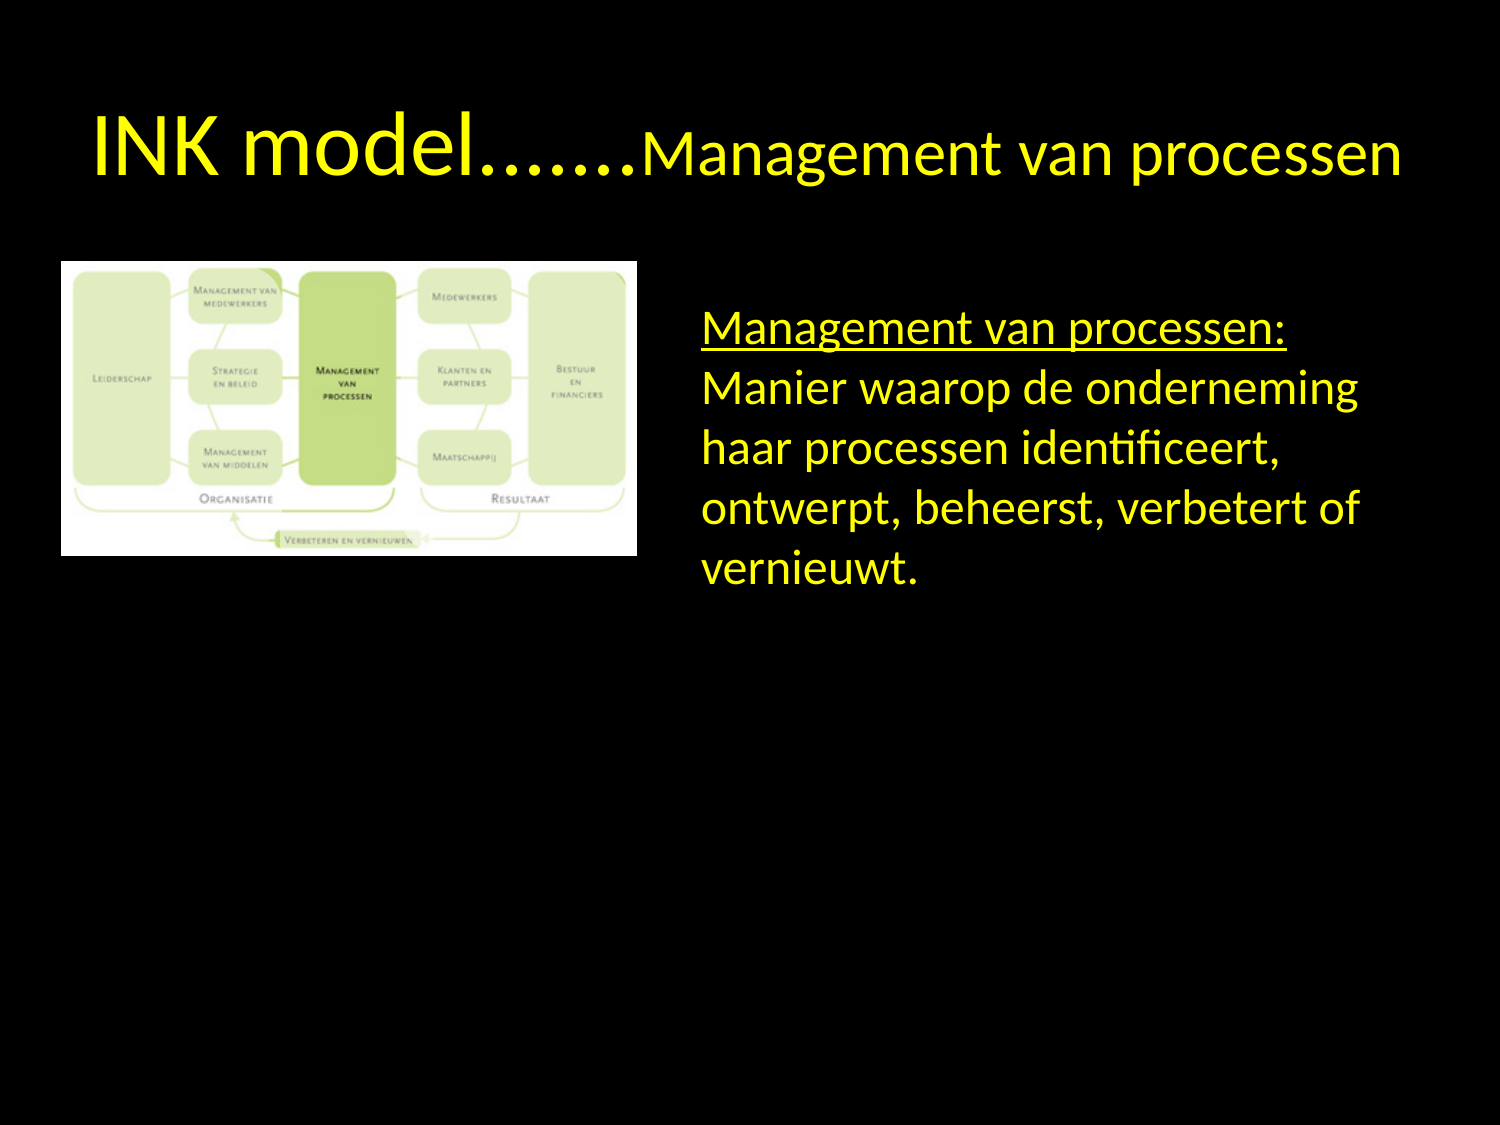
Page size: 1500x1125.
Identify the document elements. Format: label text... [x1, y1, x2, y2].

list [60, 261, 637, 556]
title INK model.......Management van processen [75, 45, 1425, 233]
text_box Management van processen: Manier waarop de onderneming haar processen identificeert, ontwerpt, beheerst, verbetert of vernieuwt. [686, 286, 1437, 602]
